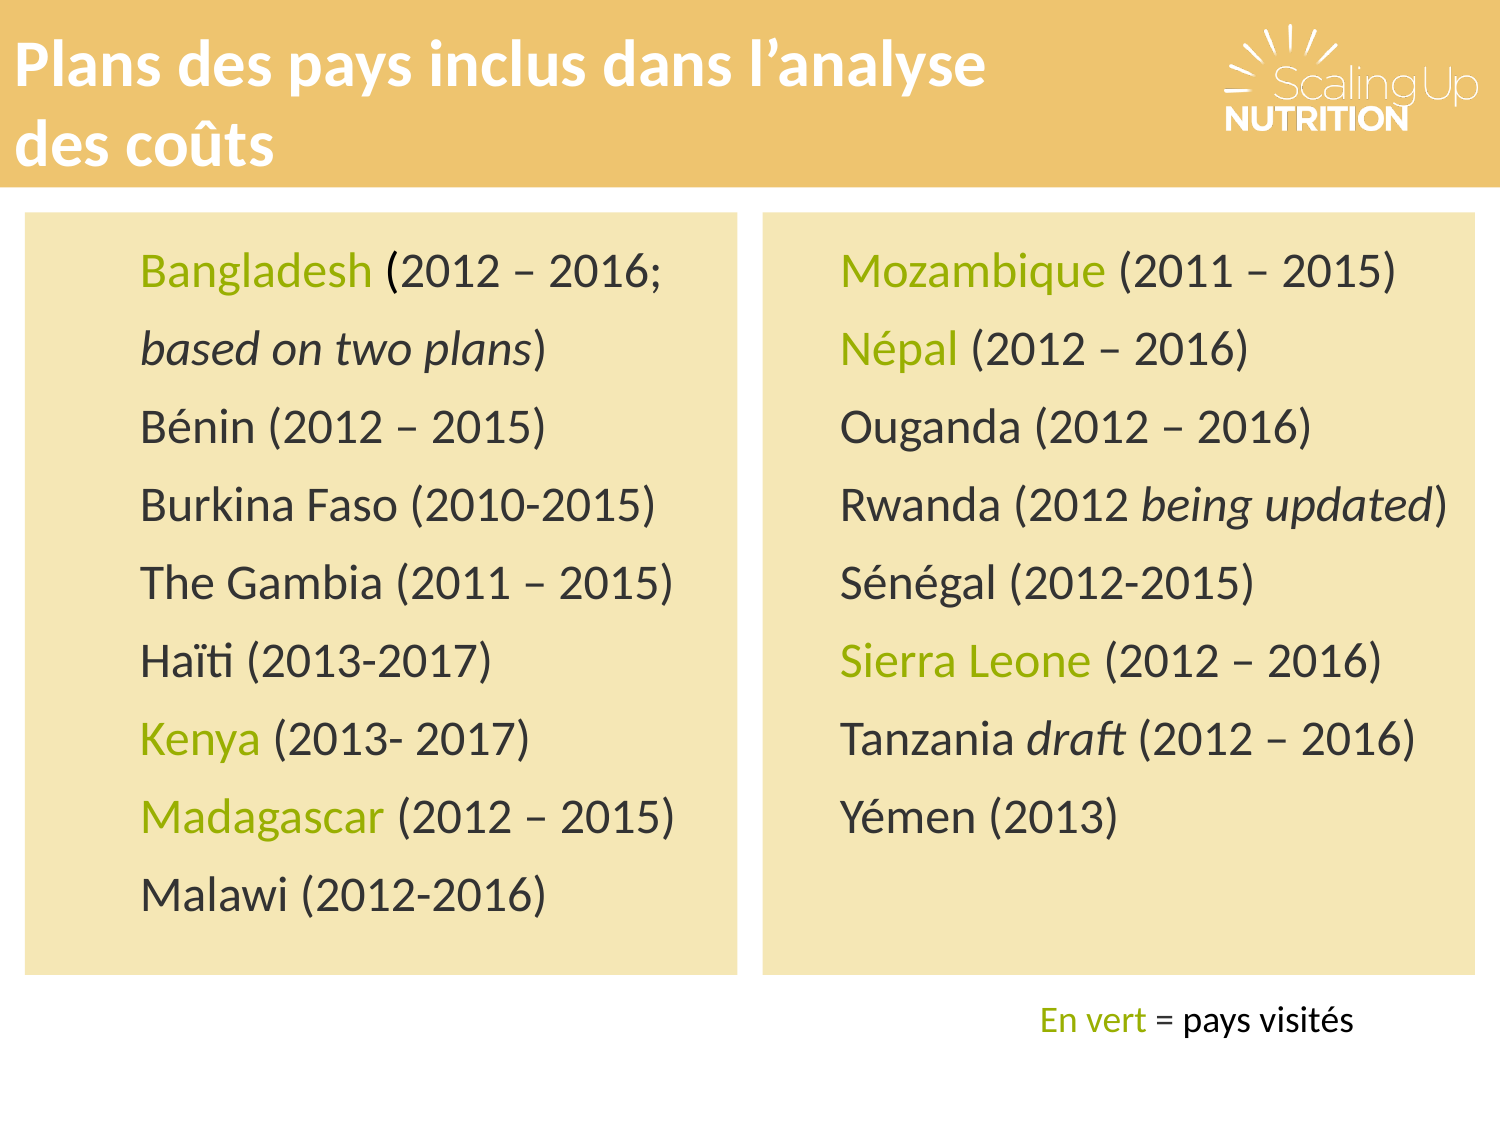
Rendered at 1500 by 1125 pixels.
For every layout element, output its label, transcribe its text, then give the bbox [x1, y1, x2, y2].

picture [1224, 24, 1478, 132]
text_box [760, 210, 1477, 977]
text_box [23, 210, 740, 977]
text_box En vert = pays visités [1024, 987, 1475, 1048]
text_box Mozambique (2011 – 2015) Népal (2012 – 2016) Ouganda (2012 – 2016) Rwanda (2012 being updated) Sénégal (2012-2015) Sierra Leone (2012 – 2016) Tanzania draft (2012 – 2016) Yémen (2013) [750, 212, 1475, 851]
text_box Bangladesh (2012 – 2016; based on two plans) Bénin (2012 – 2015) Burkina Faso (2010-2015) The Gambia (2011 – 2015) Haïti (2013-2017) Kenya (2013- 2017) Madagascar (2012 – 2015) Malawi (2012-2016) [49, 212, 725, 1004]
text_box [0, 0, 1500, 190]
text_box Plans des pays inclus dans l’analyse des coûts [0, 12, 1260, 188]
